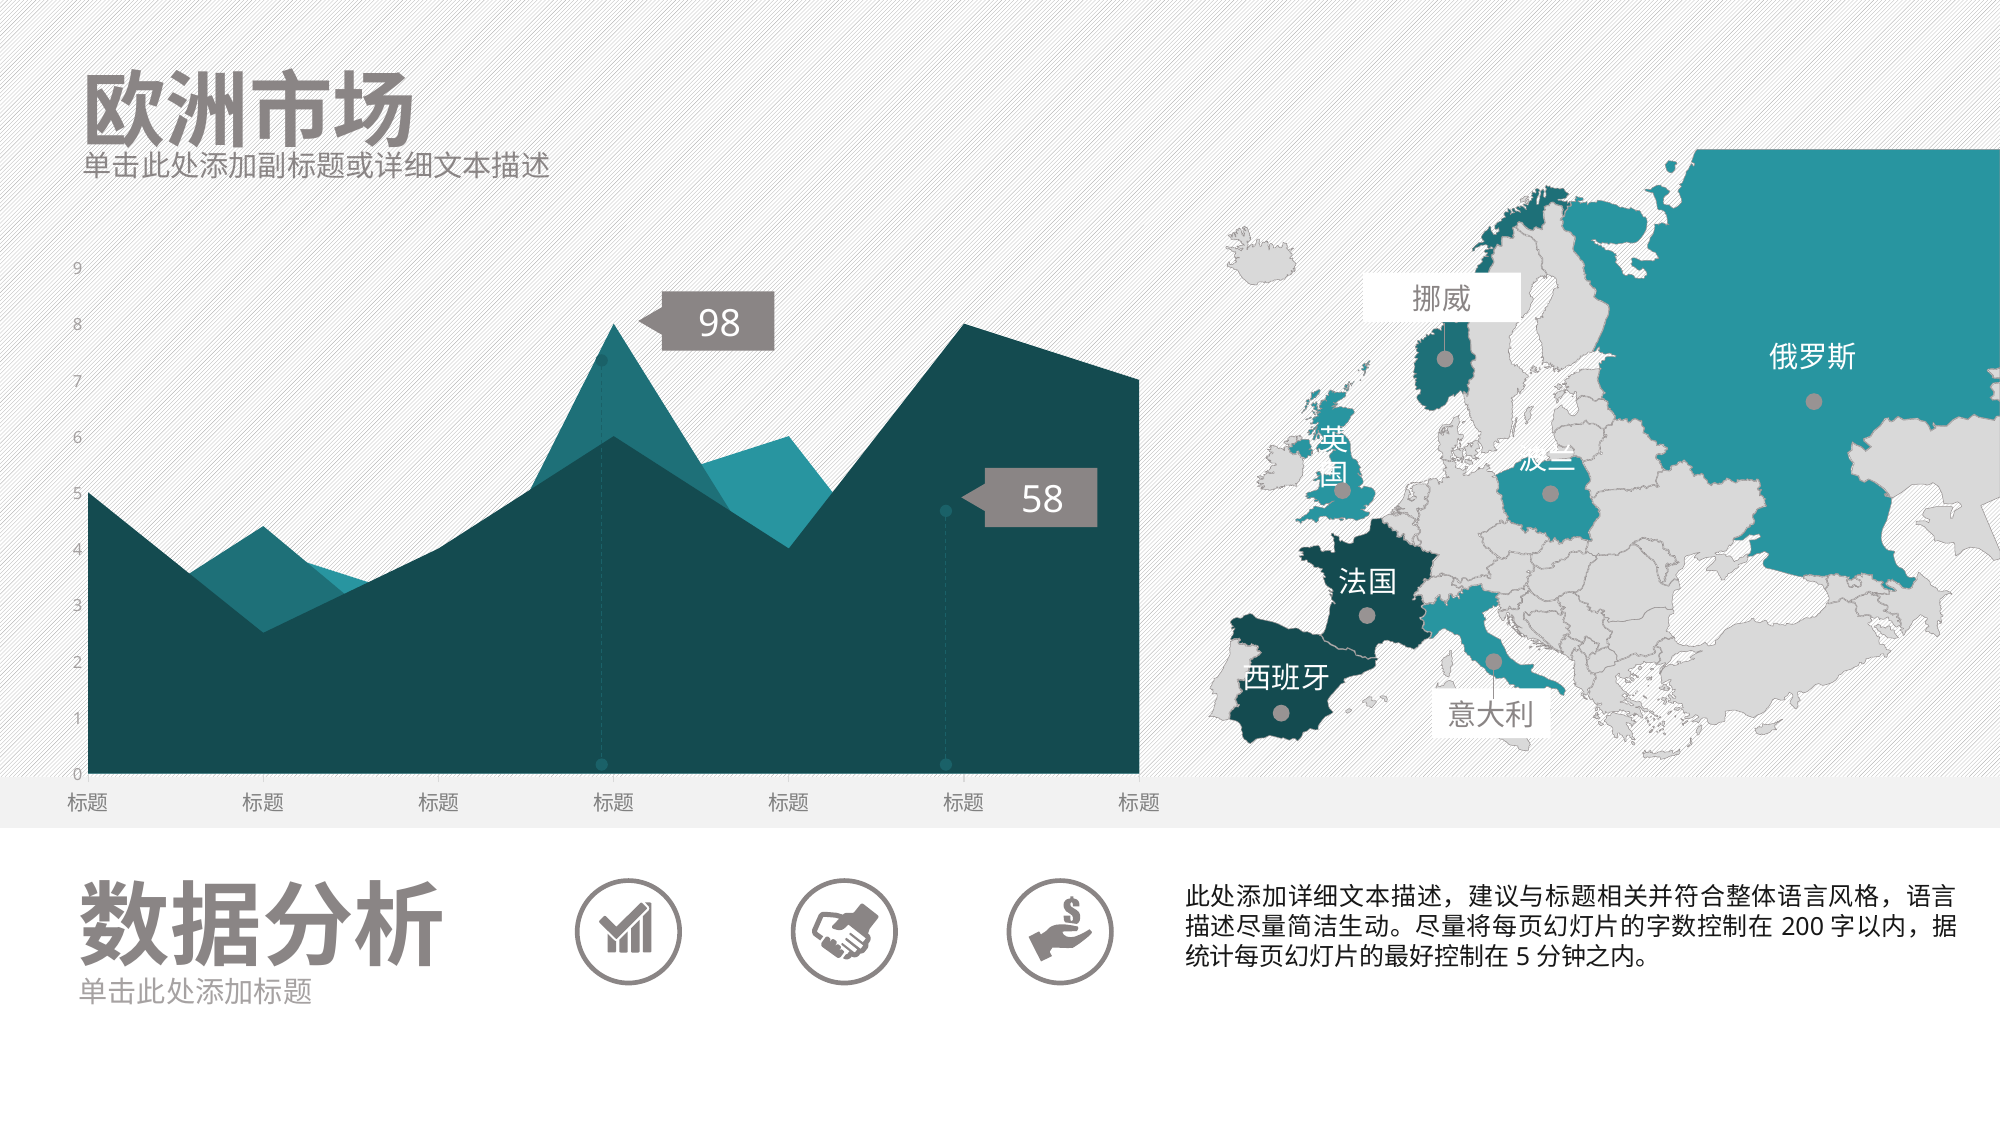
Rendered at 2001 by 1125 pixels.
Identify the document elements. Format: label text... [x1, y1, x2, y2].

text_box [0, 0, 2000, 828]
text_box 此处添加详细文本描述，建议与标题相关并符合整体语言风格，语言描述尽量简洁生动。尽量将每页幻灯片的字数控制在200字以内，据统计每页幻灯片的最好控制在5分钟之内。 [1170, 872, 1973, 978]
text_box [63, 859, 1112, 1017]
